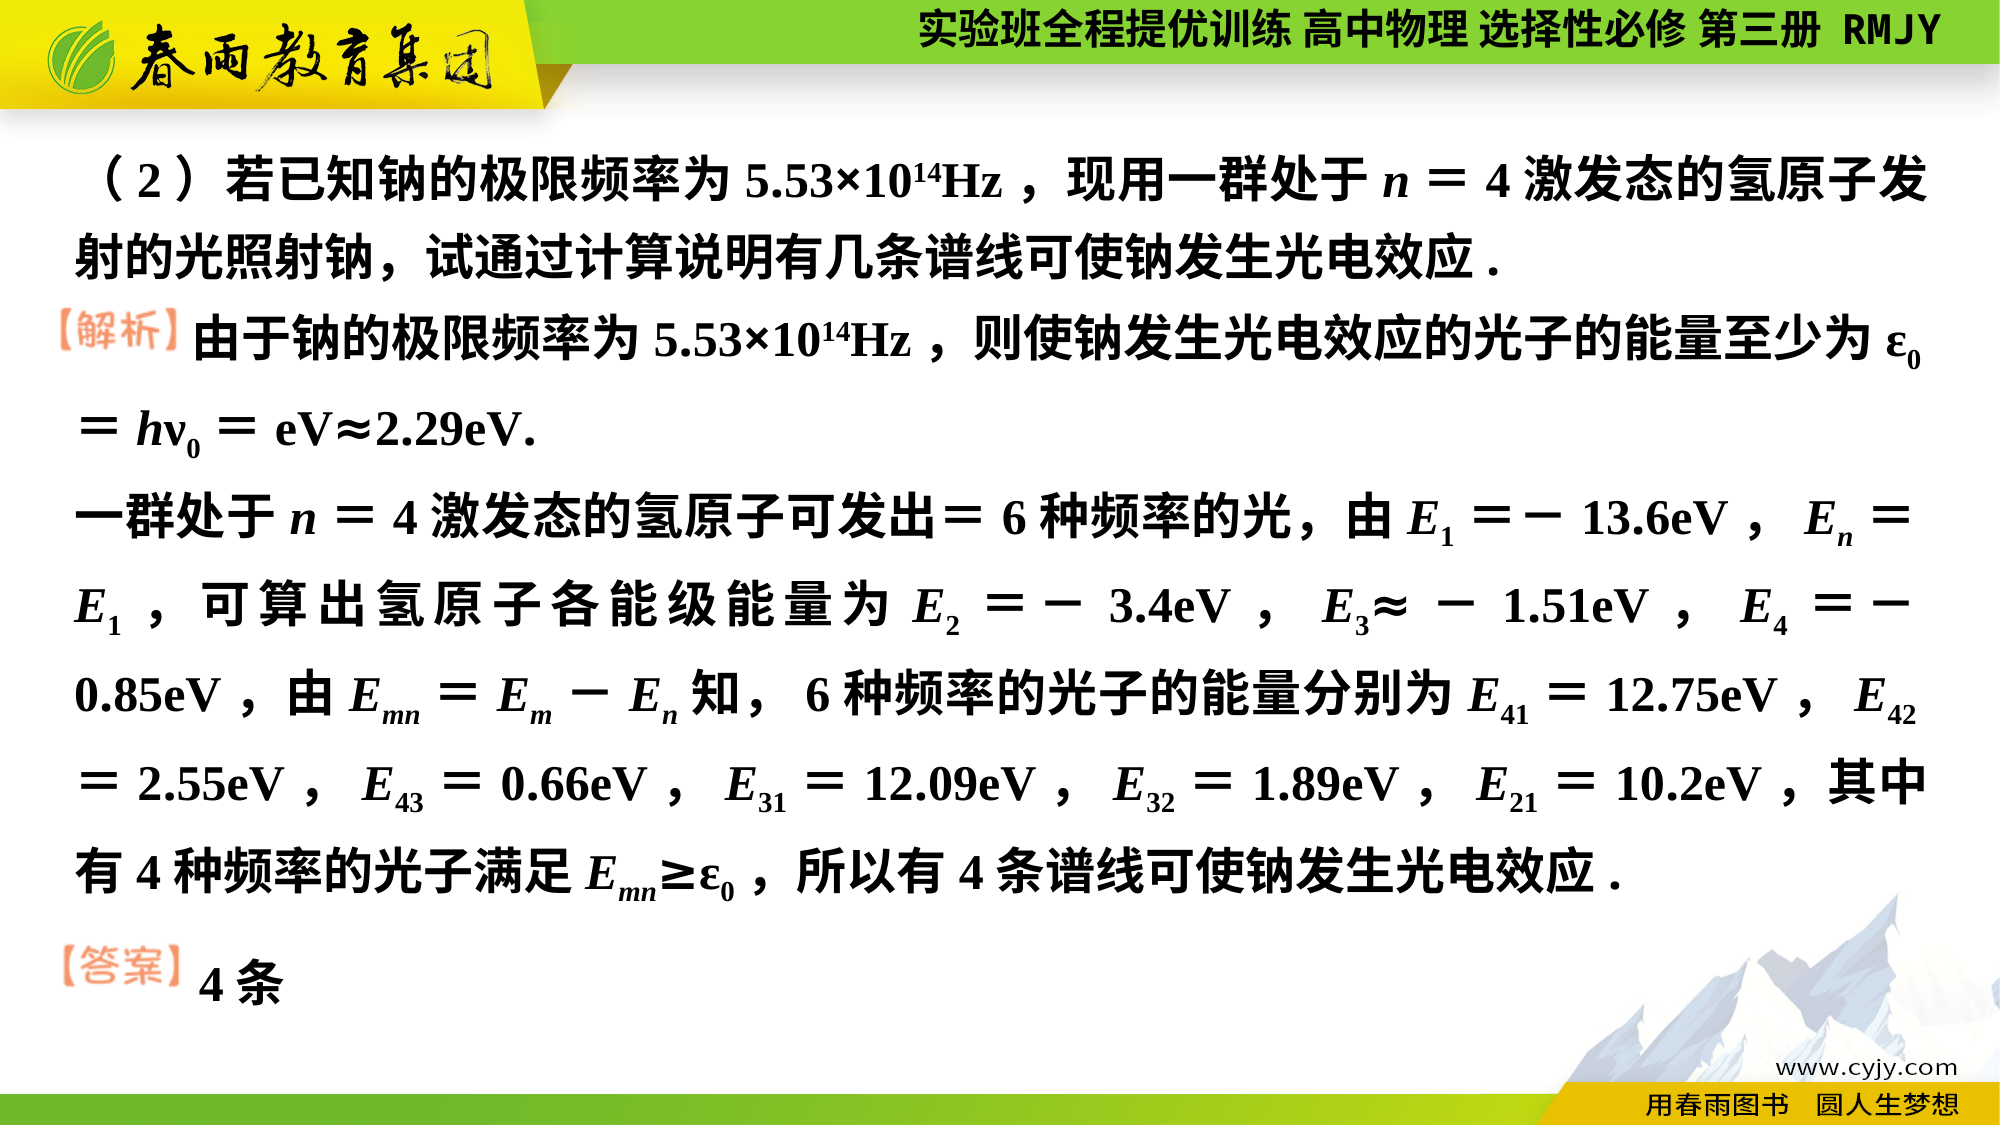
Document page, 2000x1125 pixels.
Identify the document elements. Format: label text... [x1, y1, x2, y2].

picture [0, 0, 2000, 1125]
list （2）若已知钠的极限频率为5.53×1014Hz，现用一群处于n＝4激发态的氢原子发射的光照射钠，试通过计算说明有几条谱线可使钠发生光电效应. [59, 122, 1944, 287]
text_box 4条 [59, 913, 481, 1019]
